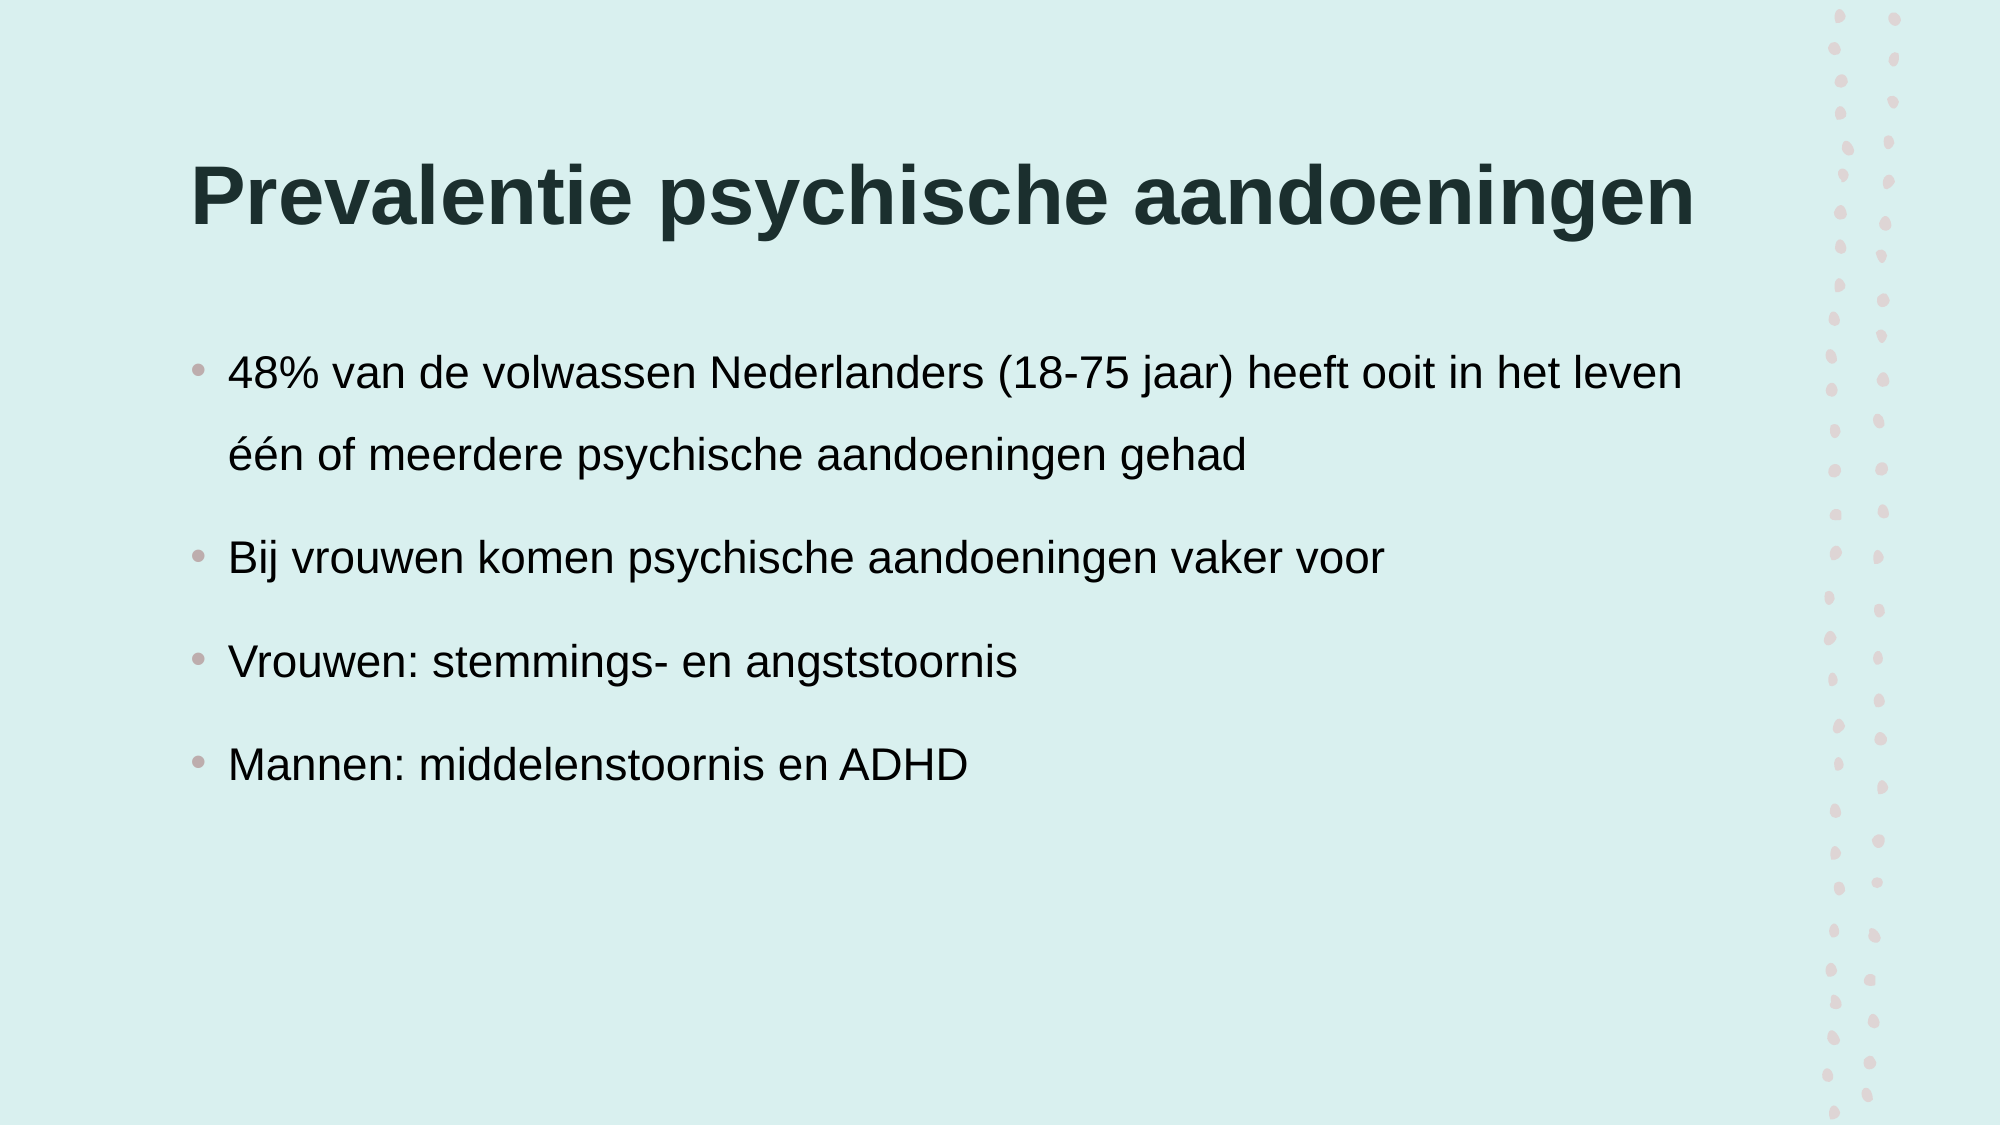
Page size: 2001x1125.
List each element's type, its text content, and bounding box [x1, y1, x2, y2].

title Prevalentie psychische aandoeningen [175, 82, 1756, 300]
list 48% van de volwassen Nederlanders (18-75 jaar) heeft ooit in het leven één of meerdere psychische aandoeningen gehad Bij vrouwen komen psychische aandoeningen vaker voor Vrouwen: stemmings- en angststoornis Mannen: middelenstoornis en ADHD [175, 307, 1756, 1022]
